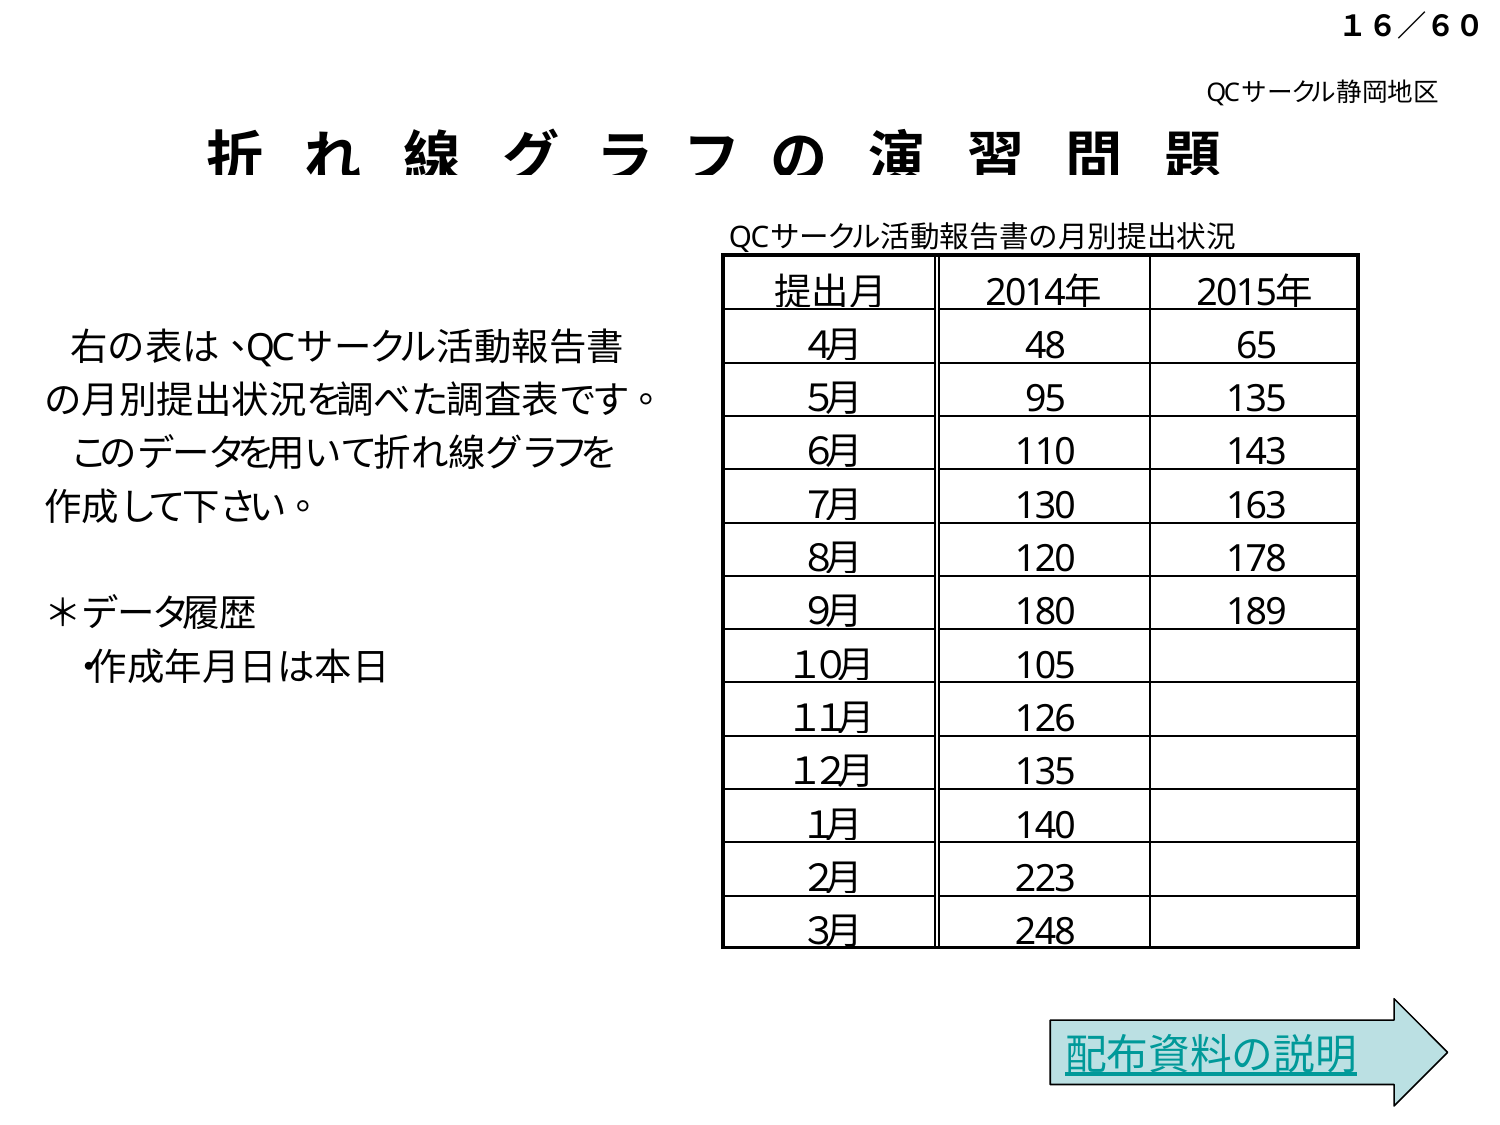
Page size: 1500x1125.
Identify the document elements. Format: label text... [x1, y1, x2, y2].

text_box １６／６０ [1324, 0, 1500, 85]
text_box 配布資料の説明 [1050, 998, 1448, 1106]
picture [36, 61, 1446, 951]
